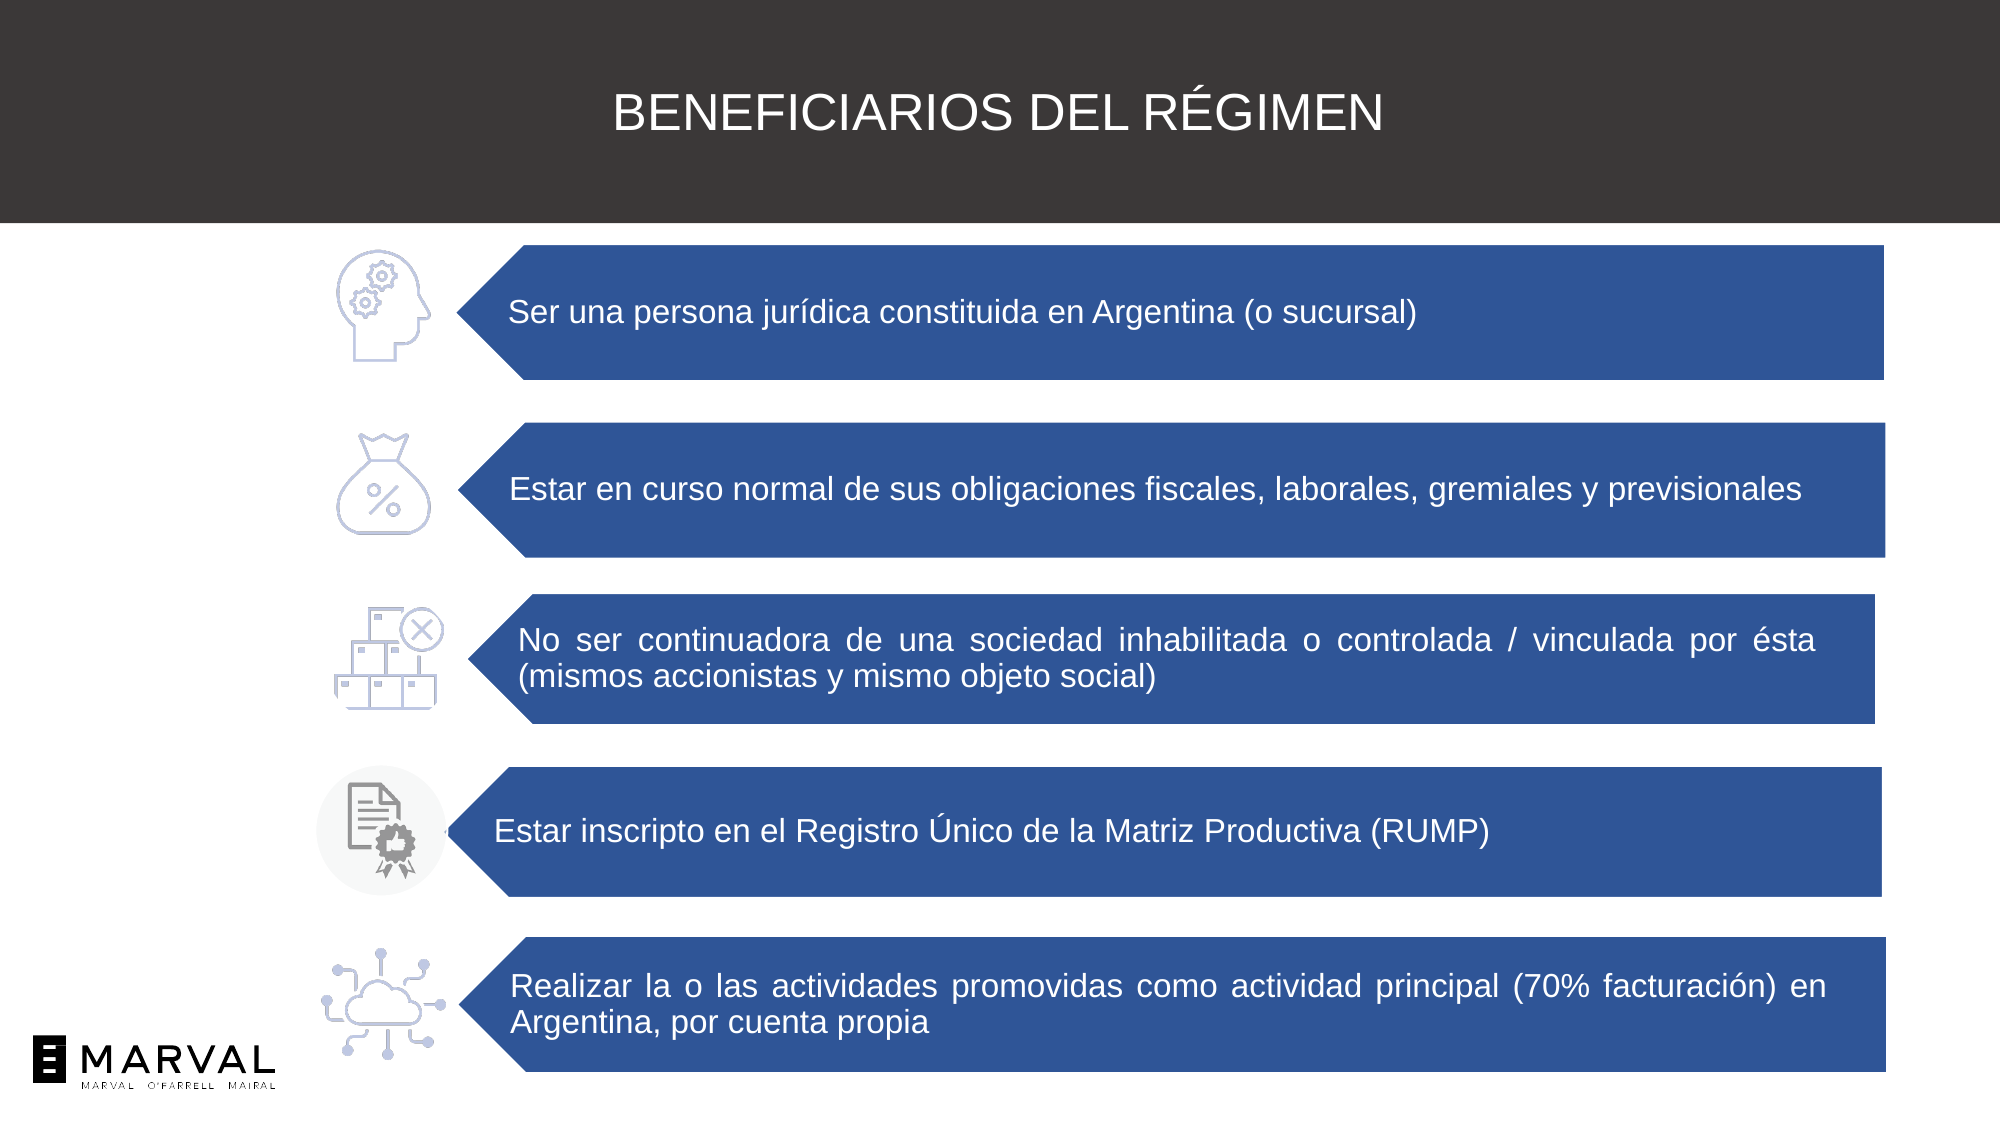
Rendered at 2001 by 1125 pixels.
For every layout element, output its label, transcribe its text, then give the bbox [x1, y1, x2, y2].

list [33, 239, 2000, 1073]
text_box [33, 1035, 275, 1090]
text_box BENEFICIARIOS DEL RÉGIMEN [0, 0, 2000, 224]
